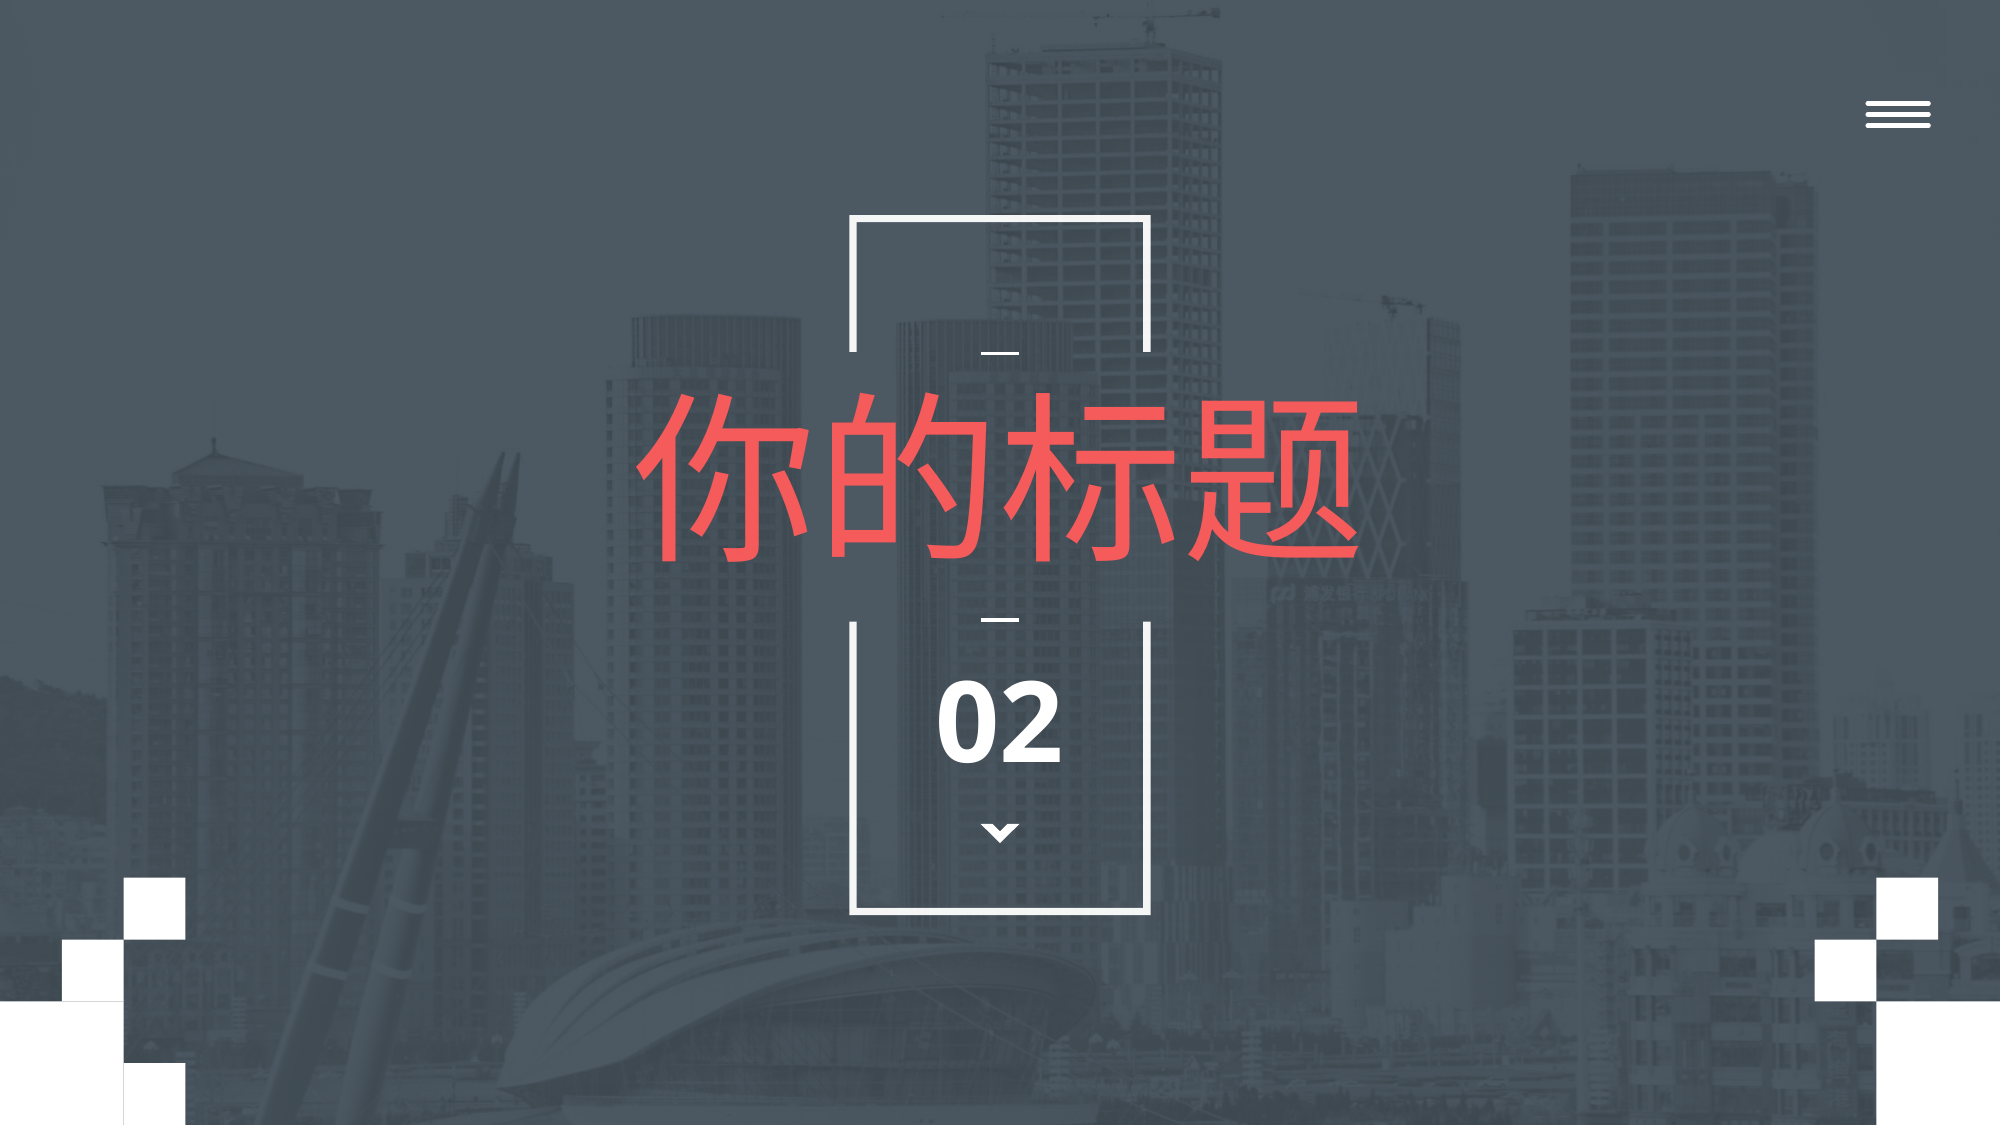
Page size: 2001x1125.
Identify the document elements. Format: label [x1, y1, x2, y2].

text_box [1867, 103, 1929, 126]
text_box [614, 214, 1386, 916]
text_box [0, 877, 186, 1125]
picture [0, 0, 2000, 1125]
text_box [1814, 877, 2000, 1125]
